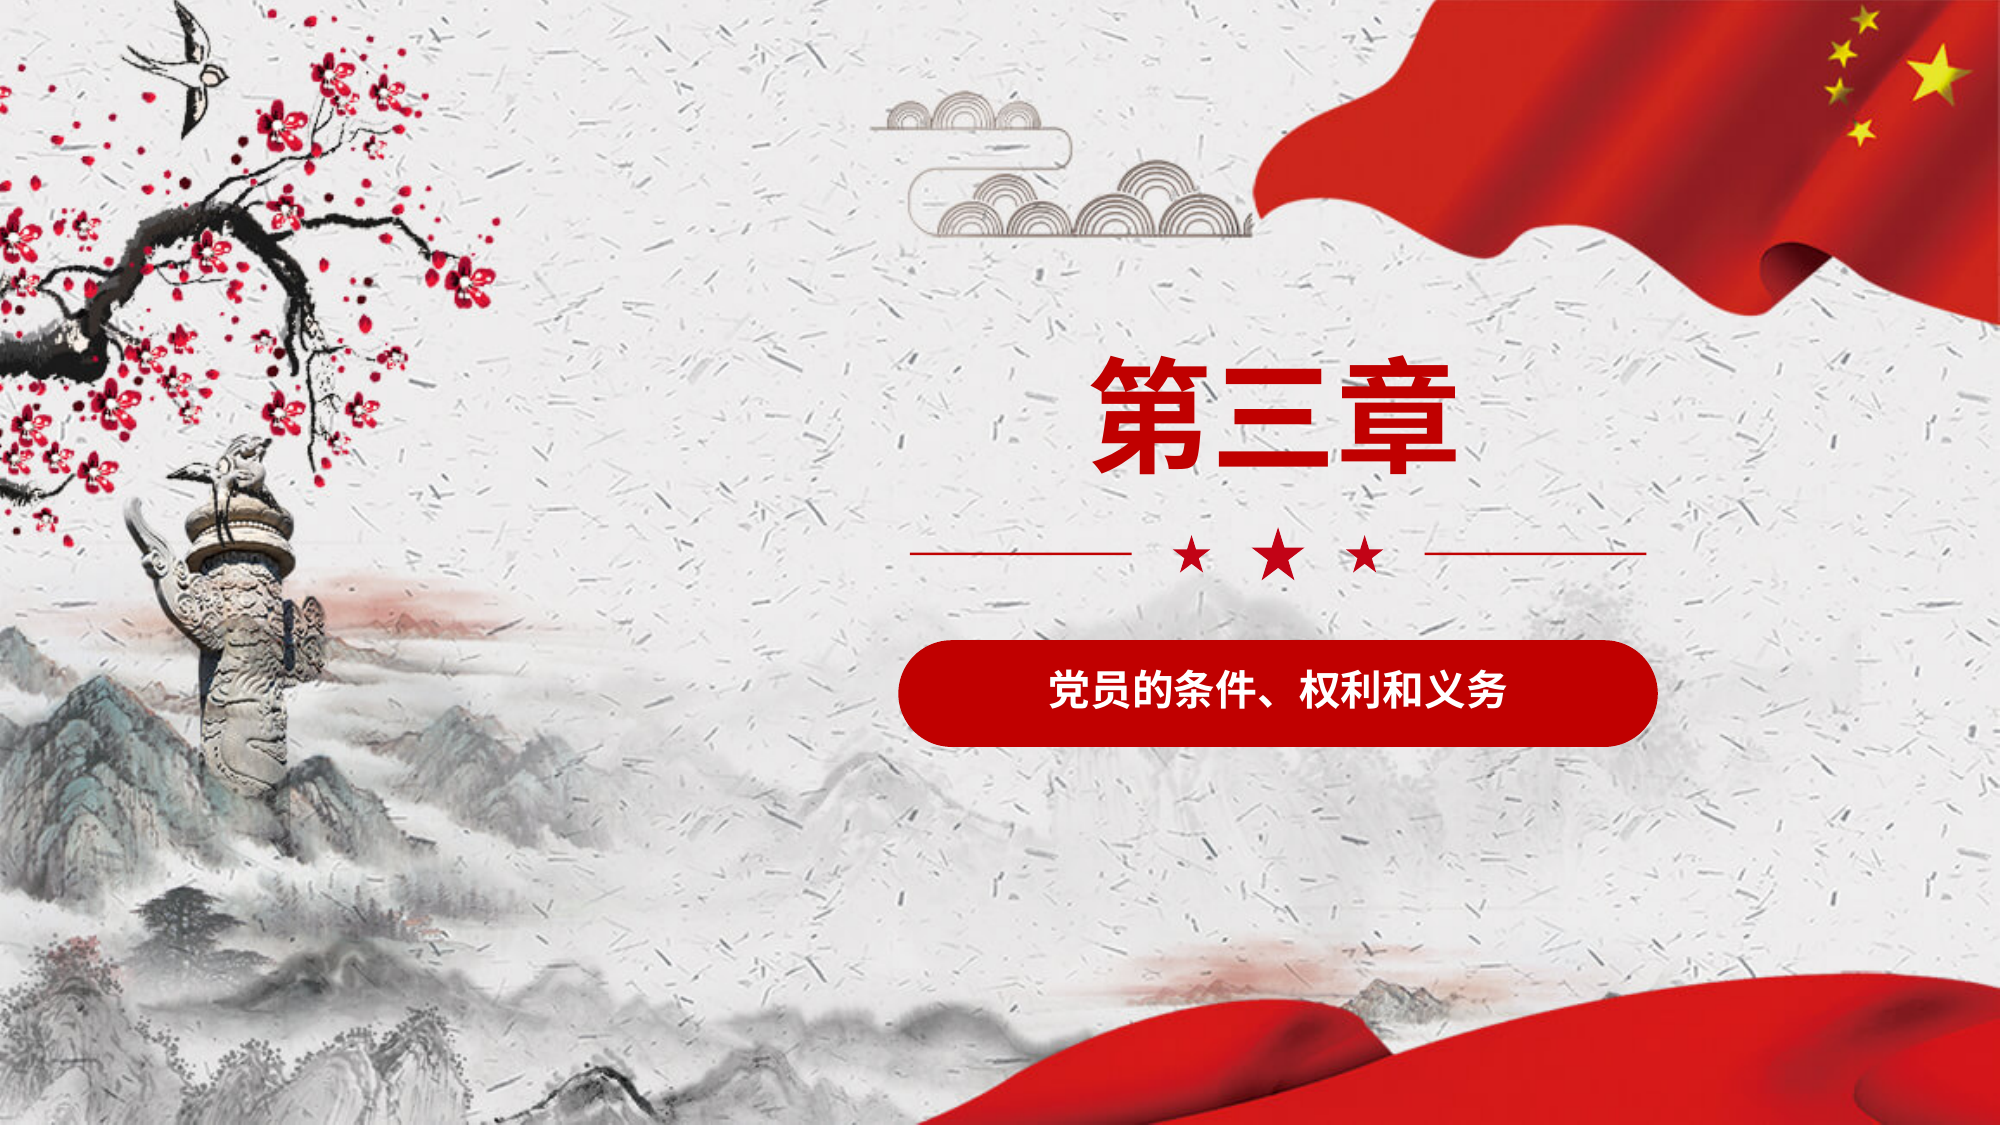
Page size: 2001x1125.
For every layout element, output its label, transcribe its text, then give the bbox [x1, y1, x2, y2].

text_box 第三章 [1071, 331, 1485, 497]
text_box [898, 636, 1658, 747]
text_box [909, 527, 1647, 581]
picture [0, 0, 2000, 1125]
